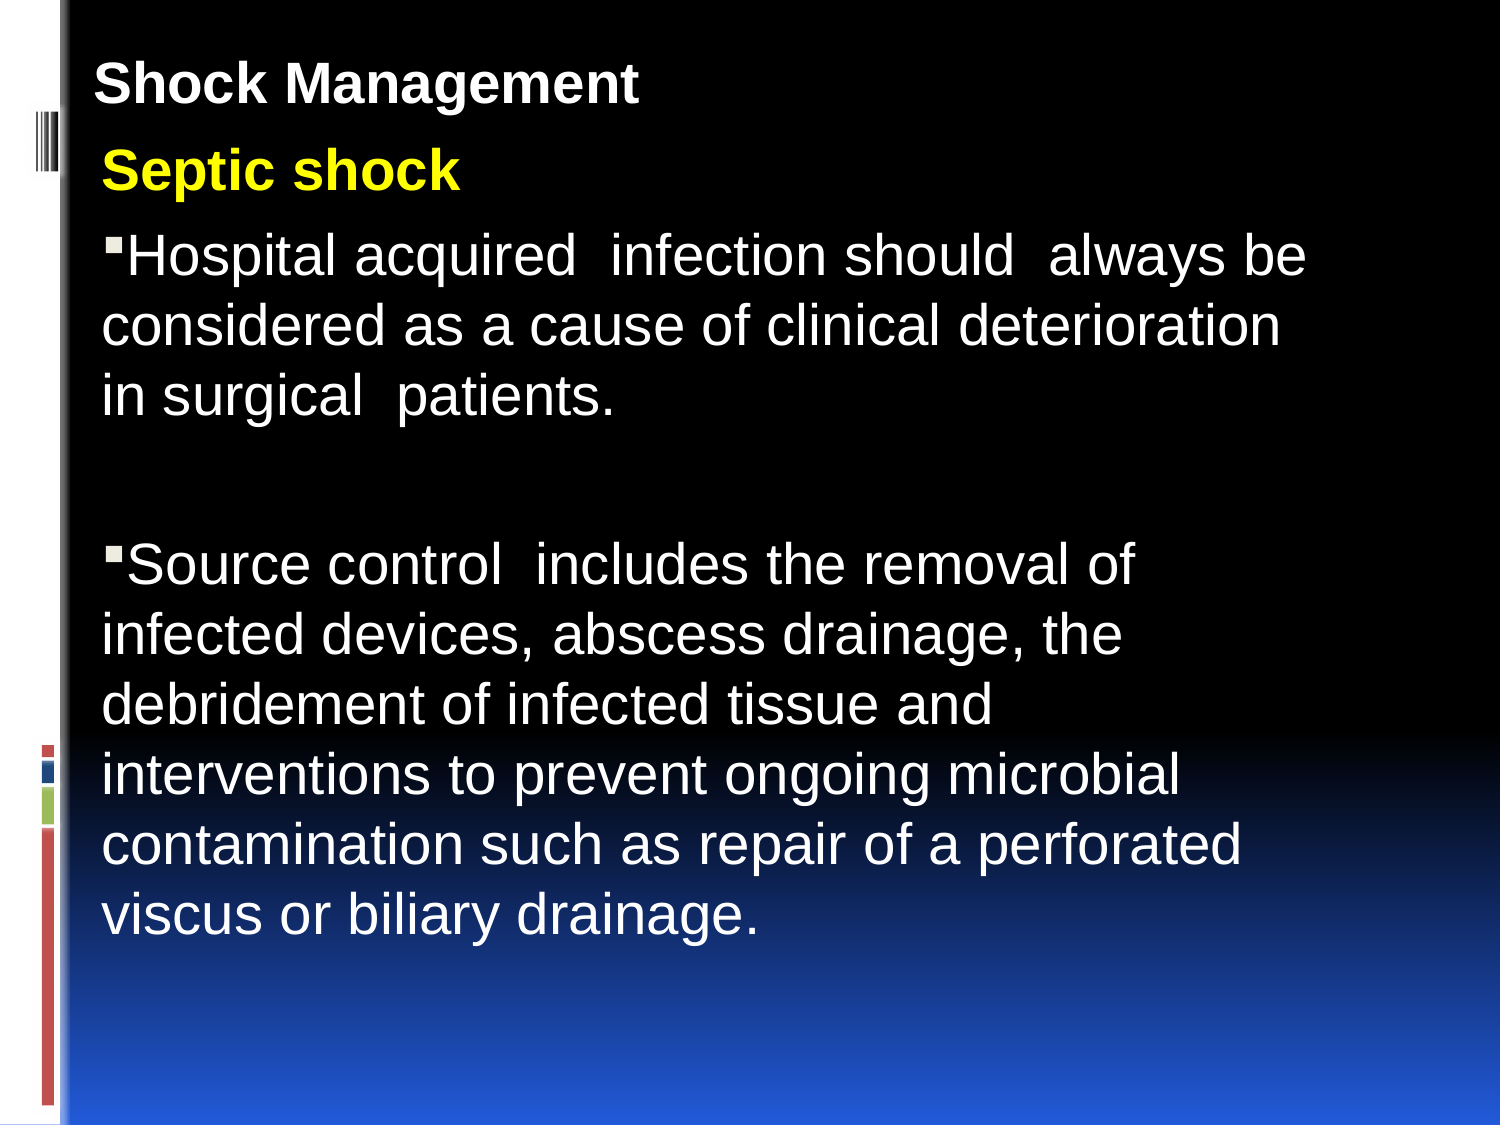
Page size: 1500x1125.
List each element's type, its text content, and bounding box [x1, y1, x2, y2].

text_box Shock Management [78, 37, 656, 123]
list Septic shock Hospital­ acquired infection should always be considered as a cause of clinical deterioration in surgical patients. Source control includes the removal of infected devices, abscess drainage, the debridement of infected tissue and interventions to prevent ongoing microbial contamination such as repair of a perforated viscus or biliary drainage. [74, 124, 1351, 876]
